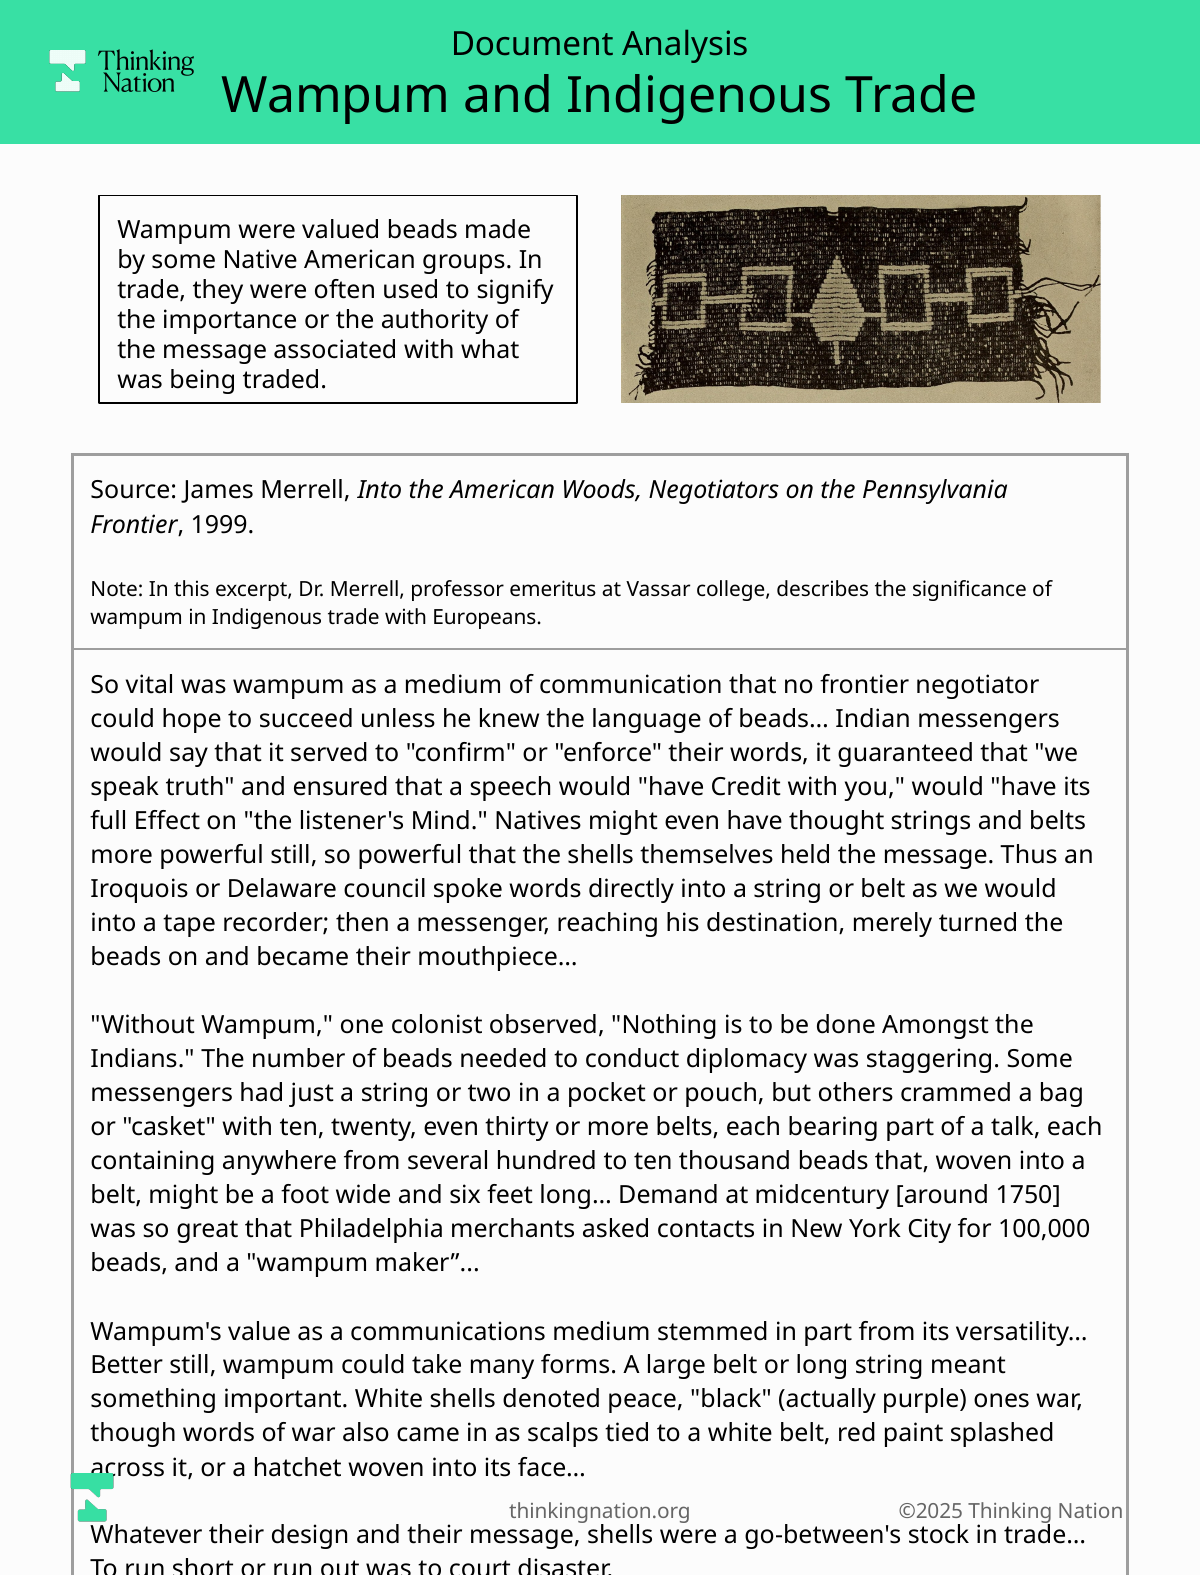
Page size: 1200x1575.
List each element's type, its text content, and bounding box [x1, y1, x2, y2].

picture [620, 195, 1101, 404]
table_cell So vital was wampum as a medium of communication that no frontier negotiator could hope to succeed unless he knew the language of beads… Indian messengers would say that it served to "confirm" or "enforce" their words, it guaranteed that "we speak truth" and ensured that a speech would "have Credit with you," would "have its full Effect on "the listener's Mind." Natives might even have thought strings and belts more powerful still, so powerful that the shells themselves held the message. Thus an Iroquois or Delaware council spoke words directly into a string or belt as we would into a tape recorder; then a messenger, reaching his destination, merely turned the beads on and became their mouthpiece… "Without Wampum," one colonist observed, "Nothing is to be done Amongst the Indians." The number of beads needed to conduct diplomacy was staggering. Some messengers had just a string or two in a pocket or pouch, but others crammed a bag or "casket" with ten, twenty, even thirty or more belts, each bearing part of a talk, each containing anywhere from several hundred to ten thousand beads that, woven into a belt, might be a foot wide and six feet long… Demand at midcentury [around 1750] was so great that Philadelphia merchants asked contacts in New York City for 100,000 beads, and a "wampum maker”... Wampum's value as a communications medium stemmed in part from its versatility… Better still, wampum could take many forms. A large belt or long string meant something important. White shells denoted peace, "black" (actually purple) ones war, though words of war also came in as scalps tied to a white belt, red paint splashed across it, or a hatchet woven into its face… Whatever their design and their message, shells were a go-between's stock in trade… To run short or run out was to court disaster. [74, 650, 1126, 1575]
picture [33, 35, 199, 105]
text_box Wampum were valued beads made by some Native American groups. In trade, they were often used to signify the importance or the authority of the message associated with what was being traded. [99, 195, 577, 403]
picture [58, 1463, 126, 1531]
table_header Source: James Merrell, Into the American Woods, Negotiators on the Pennsylvania Frontier, 1999. Note: In this excerpt, Dr. Merrell, professor emeritus at Vassar college, describes the significance of wampum in Indigenous trade with Europeans. [74, 456, 1126, 648]
text_box thinkingnation.org [457, 1483, 742, 1532]
text_box ©2025 Thinking Nation [854, 1483, 1139, 1532]
text_box Document Analysis Wampum and Indigenous Trade [0, 0, 1200, 144]
